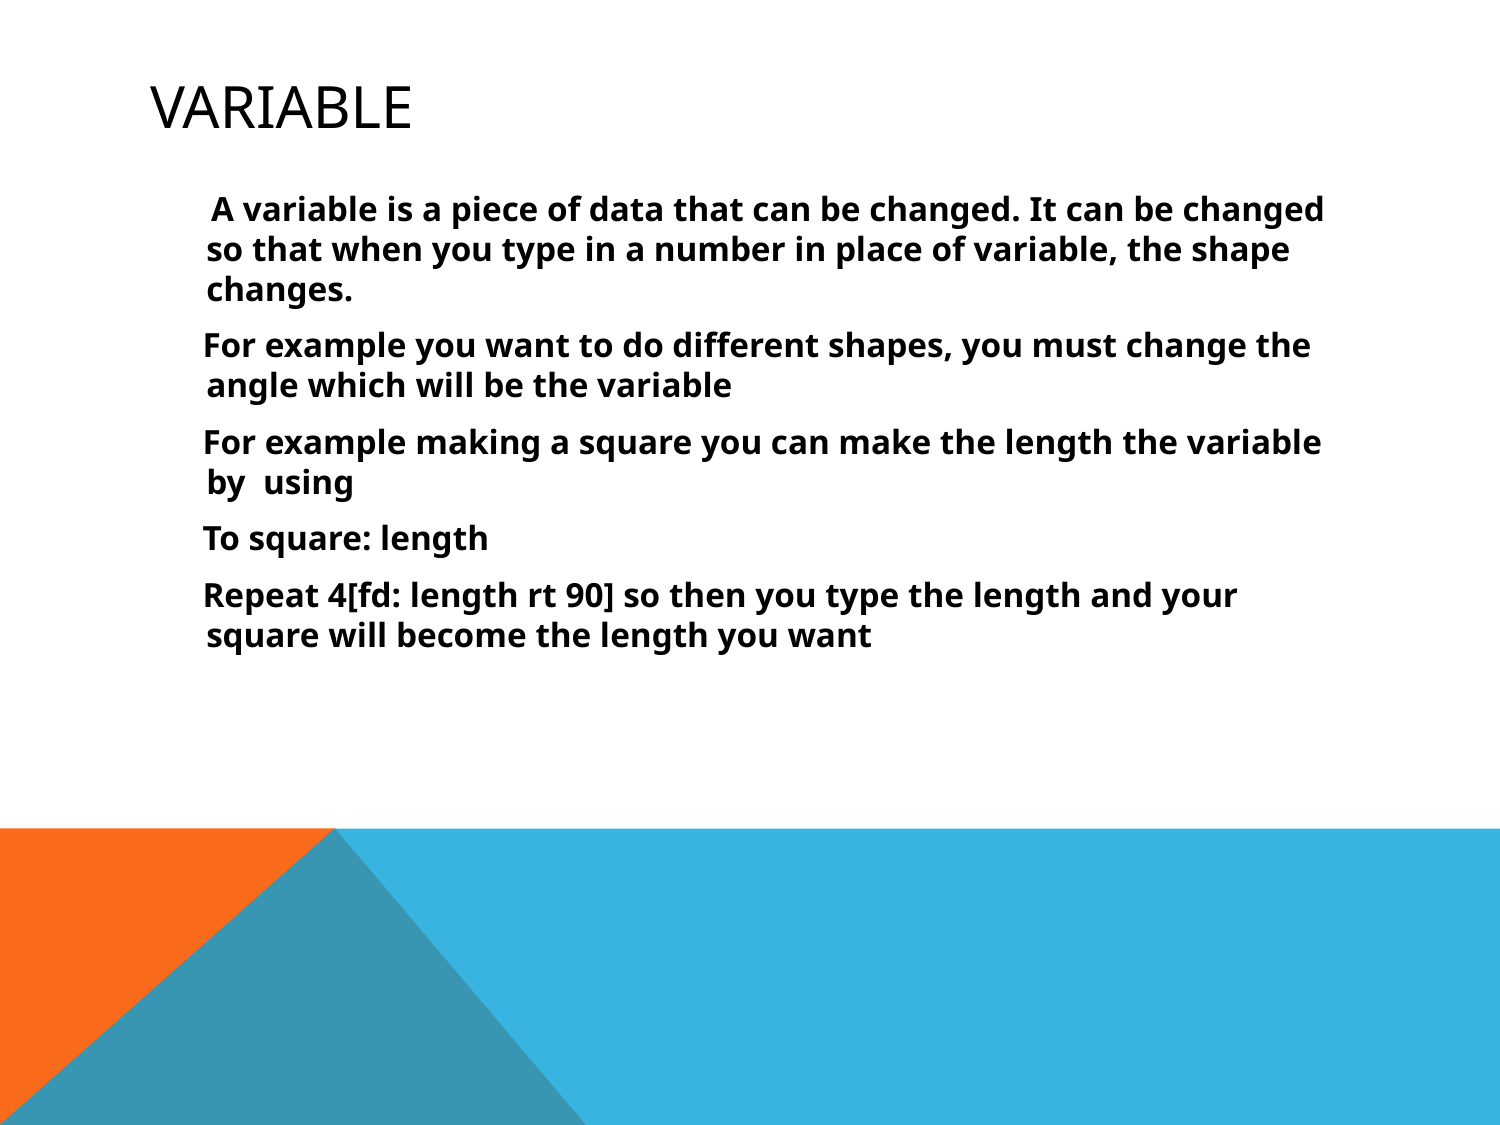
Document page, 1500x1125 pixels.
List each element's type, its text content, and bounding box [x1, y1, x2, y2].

title Variable [135, 60, 1369, 150]
list A variable is a piece of data that can be changed. It can be changed so that when you type in a number in place of variable, the shape changes. For example you want to do different shapes, you must change the angle which will be the variable For example making a square you can make the length the variable by using To square: length Repeat 4[fd: length rt 90] so then you type the length and your square will become the length you want [135, 180, 1369, 768]
